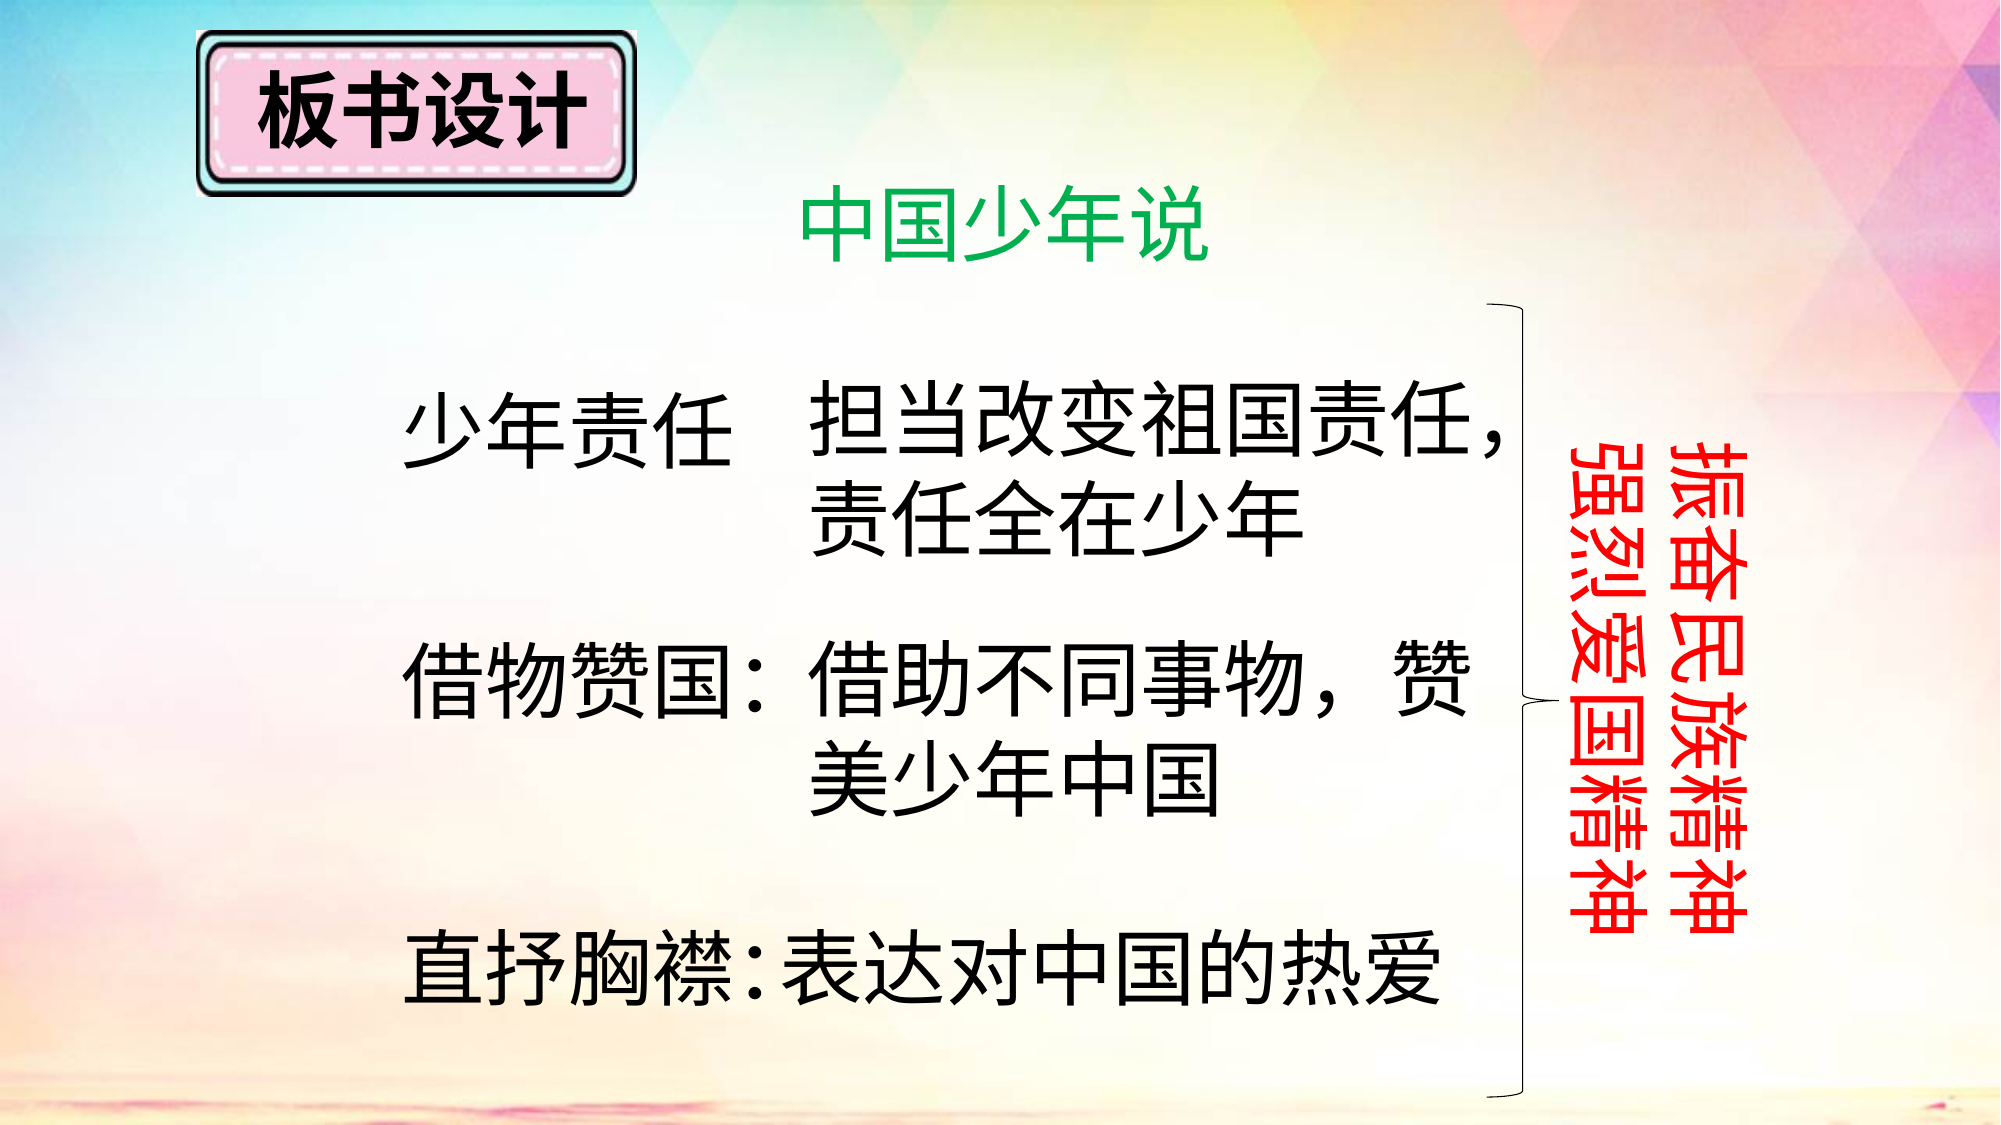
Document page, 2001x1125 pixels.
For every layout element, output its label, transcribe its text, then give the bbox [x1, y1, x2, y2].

text_box 借助不同事物，赞美少年中国 [792, 619, 1497, 835]
text_box 担当改变祖国责任，责任全在少年 [792, 360, 1486, 575]
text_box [196, 30, 646, 197]
picture [0, 0, 2001, 1125]
text_box [1486, 303, 1535, 1098]
text_box 借物赞国： [387, 622, 768, 737]
text_box 振奋民族精神 强烈爱国精神 [1535, 424, 1768, 1125]
text_box 直抒胸襟： [387, 909, 765, 1024]
text_box 少年责任 [387, 371, 792, 487]
text_box 中国少年说 [780, 164, 1262, 280]
text_box 表达对中国的热爱 [765, 909, 1469, 1024]
